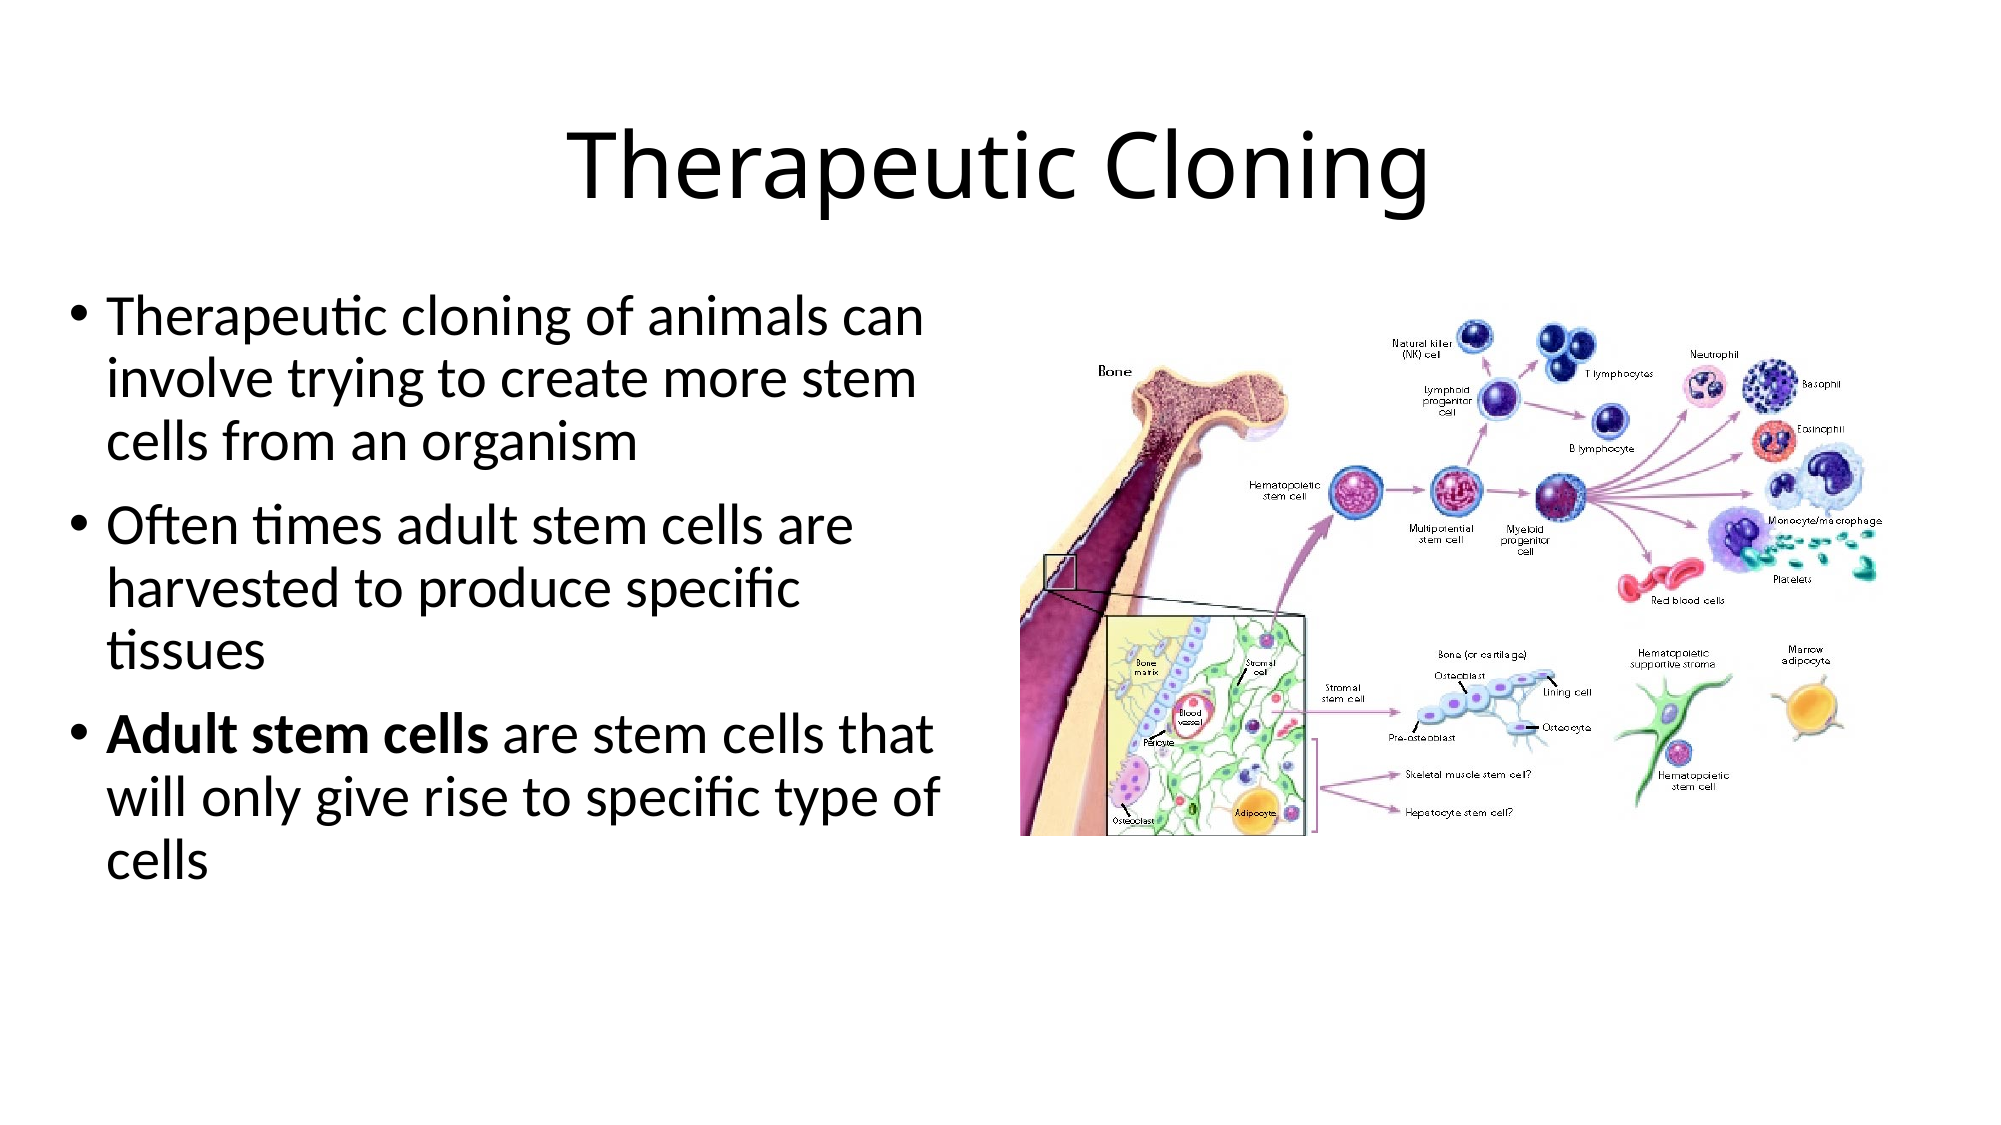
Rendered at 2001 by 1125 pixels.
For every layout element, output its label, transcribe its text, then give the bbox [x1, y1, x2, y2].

title Therapeutic Cloning [137, 59, 1863, 278]
list Therapeutic cloning of animals can involve trying to create more stem cells from an organism Often times adult stem cells are harvested to produce specific tissues Adult stem cells are stem cells that will only give rise to specific type of cells [53, 277, 988, 1019]
picture [1020, 303, 1888, 837]
